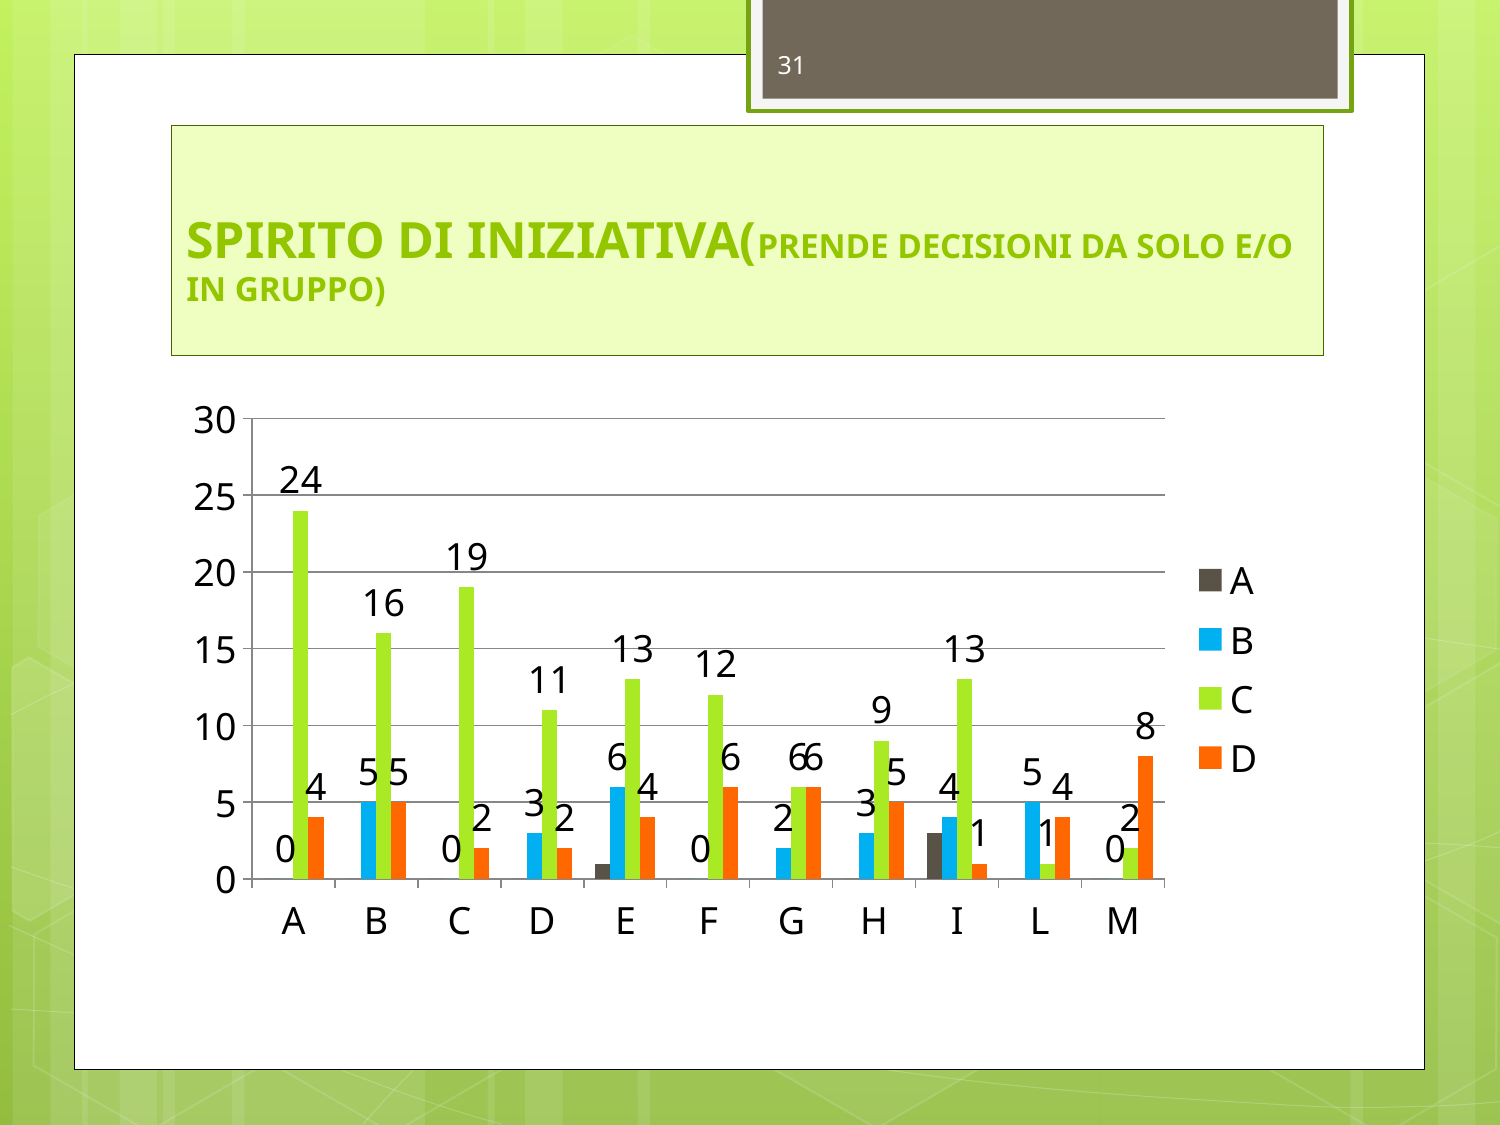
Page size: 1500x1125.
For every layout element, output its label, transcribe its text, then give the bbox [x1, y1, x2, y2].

slide_number 31 [762, 36, 982, 97]
title SPIRITO DI INIZIATIVA(PRENDE DECISIONI DA SOLO E/O IN GRUPPO) [171, 125, 1324, 356]
chart [170, 380, 1284, 957]
